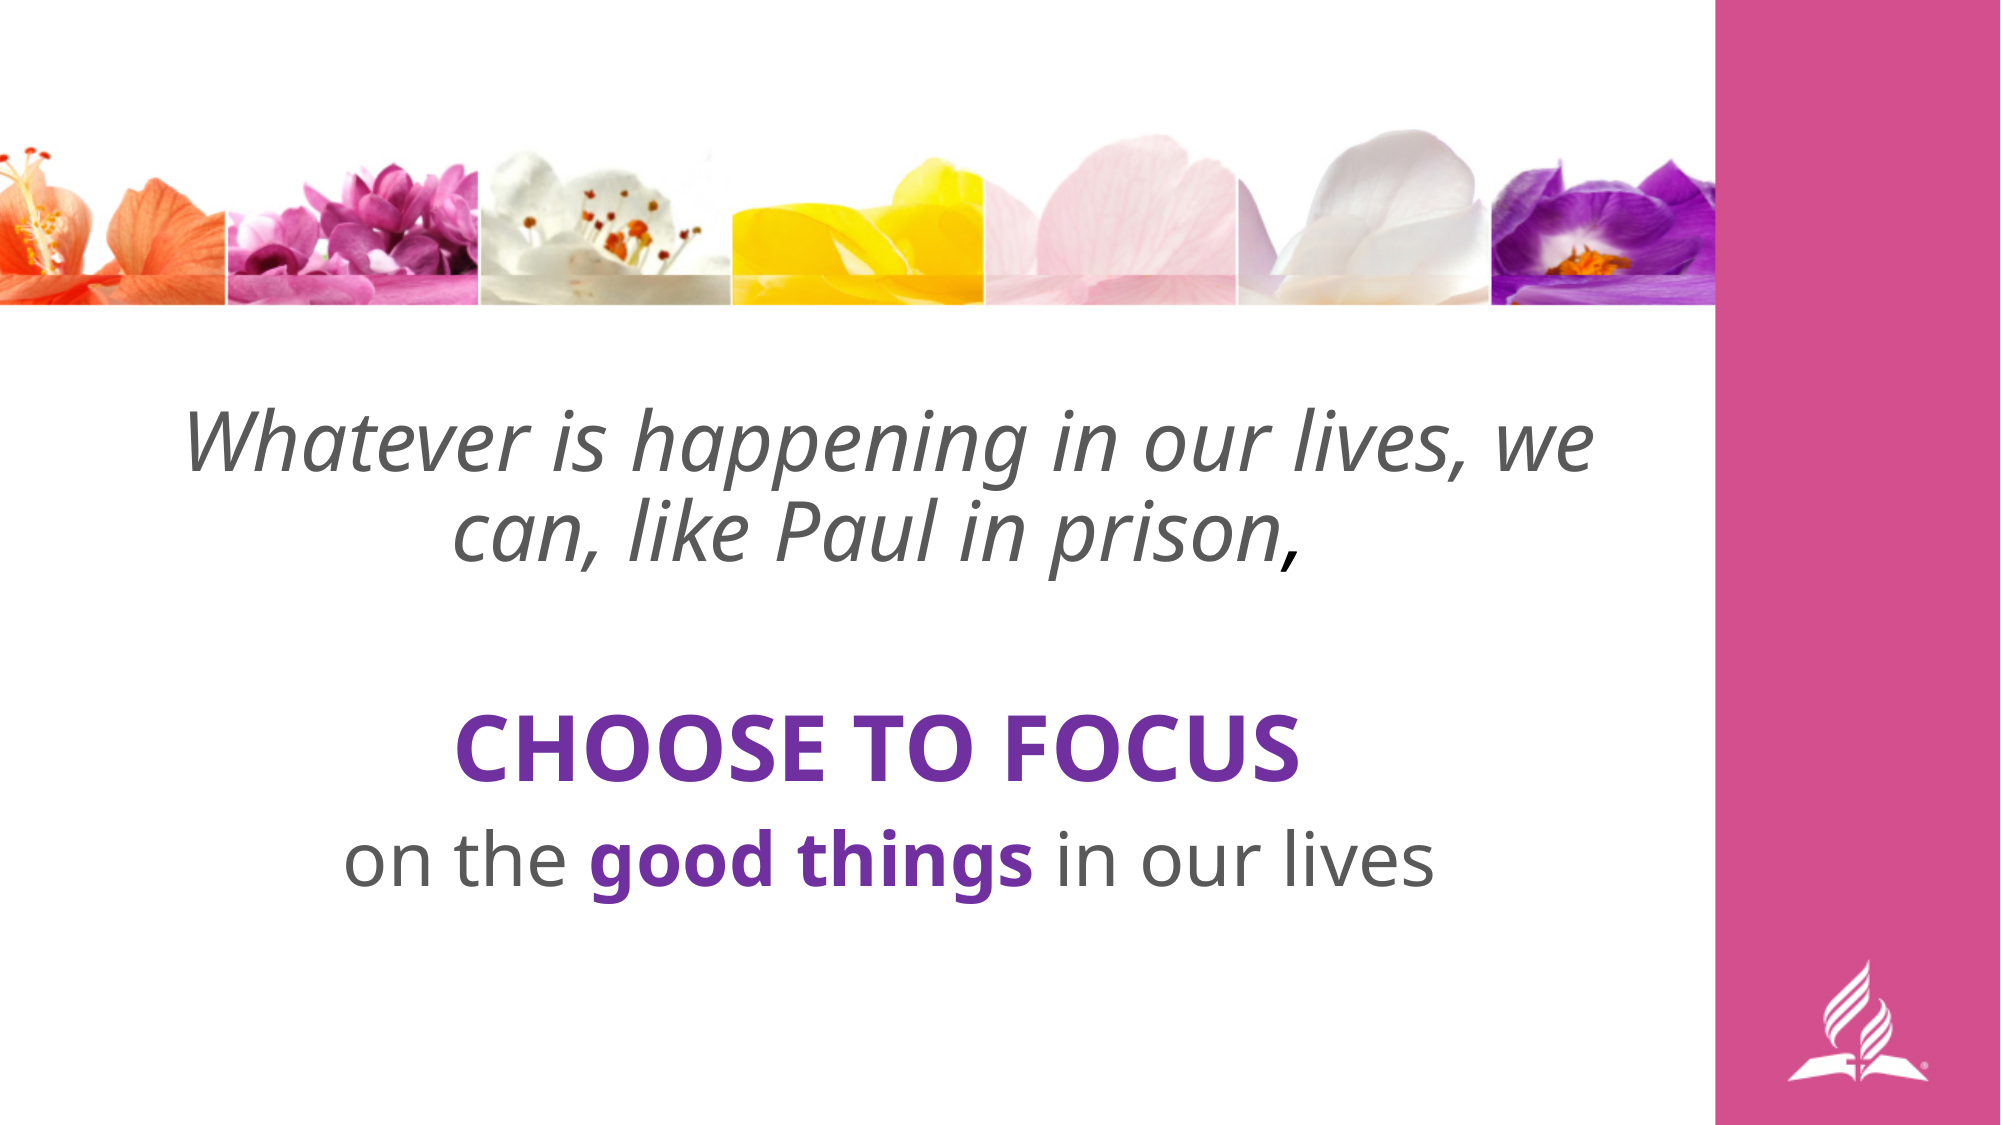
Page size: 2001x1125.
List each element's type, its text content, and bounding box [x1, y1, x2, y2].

list Whatever is happening in our lives, we can, like Paul in prison, CHOOSE TO FOCUS on the good things in our lives [137, 392, 1642, 1014]
picture [0, 0, 2001, 1125]
